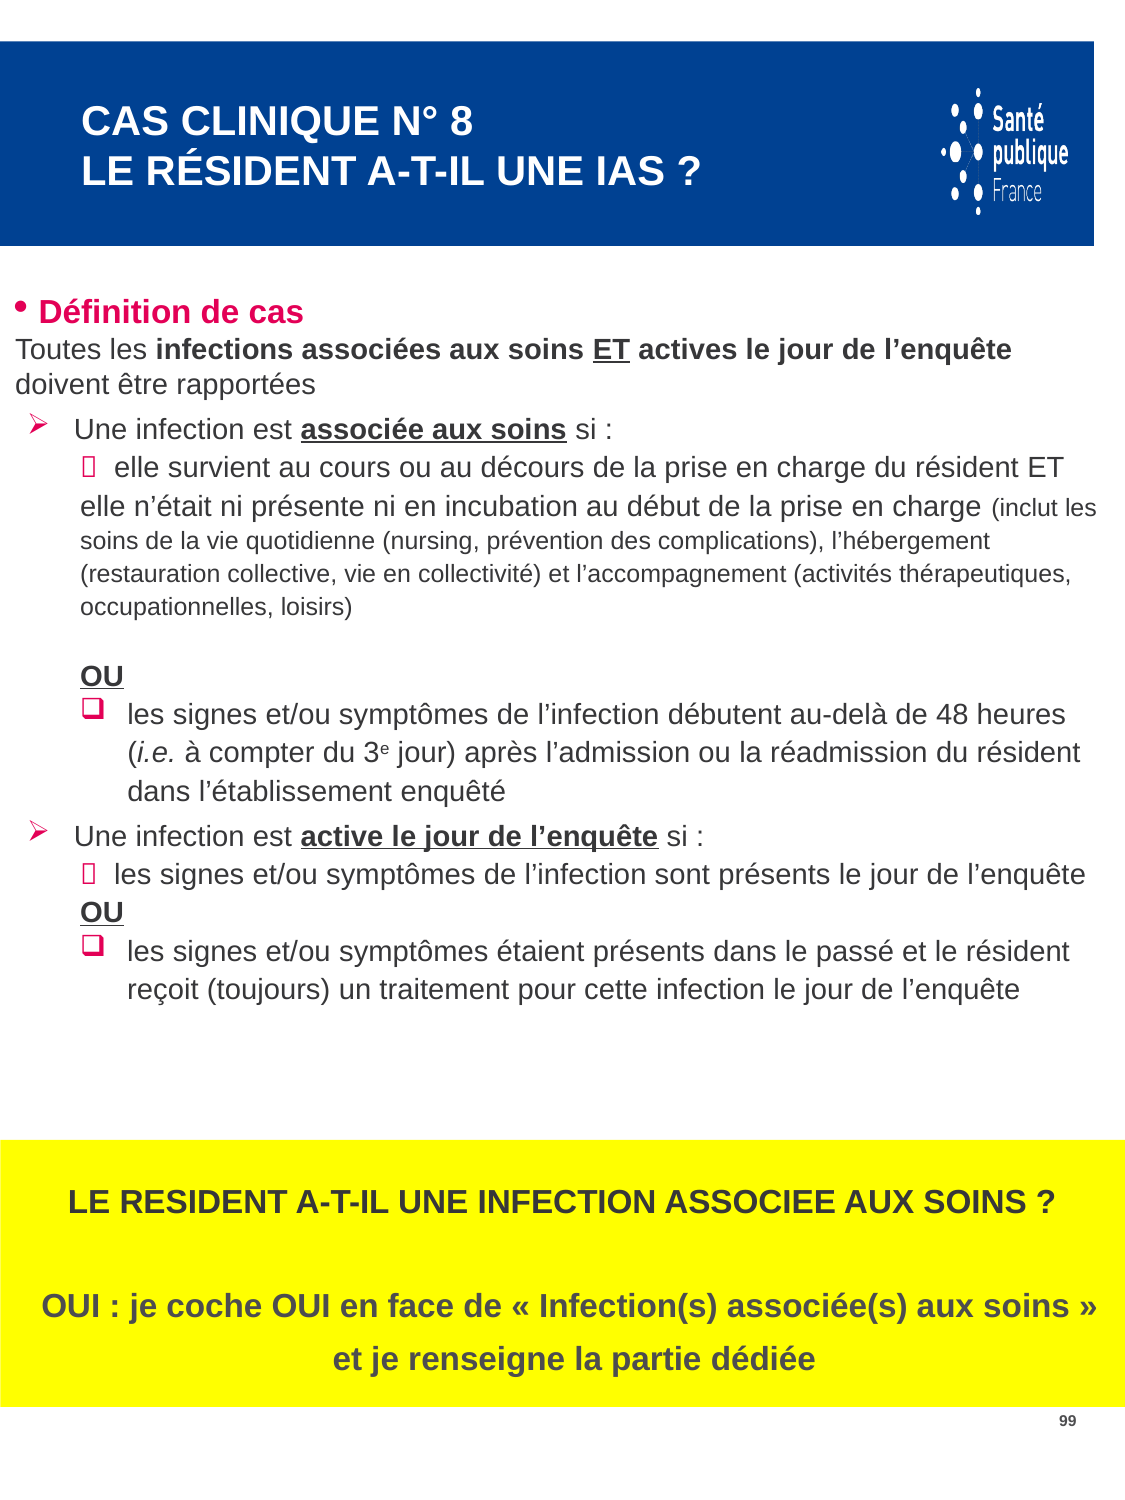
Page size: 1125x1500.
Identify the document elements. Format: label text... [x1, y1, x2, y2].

title CAS CLINIQUE N° 8 lE résident a-t-IL une IAS ? [75, 41, 908, 246]
text_box LE RESIDENT A-T-IL UNE INFECTION ASSOCIEE aux soins ? OUI : je coche OUI en face de « Infection(s) associée(s) aux soins » et je renseigne la partie dédiée [0, 1139, 1125, 1407]
text_box Définition de cas Toutes les infections associées aux soins ET actives le jour de l’enquête doivent être rapportées Une infection est associée aux soins si :  elle survient au cours ou au décours de la prise en charge du résident ET elle n’était ni présente ni en incubation au début de la prise en charge (inclut les soins de la vie quotidienne (nursing, prévention des complications), l’hébergement (restauration collective, vie en collectivité) et l’accompagnement (activités thérapeutiques, occupationnelles, loisirs) OU les signes et/ou symptômes de l’infection débutent au-delà de 48 heures (i.e. à compter du 3e jour) après l’admission ou la réadmission du résident dans l’établissement enquêté Une infection est active le jour de l’enquête si :  les signes et/ou symptômes de l’infection sont présents le jour de l’enquête OU les signes et/ou symptômes étaient présents dans le passé et le résident reçoit (toujours) un traitement pour cette infection le jour de l’enquête [0, 278, 1125, 1013]
picture [941, 88, 1068, 215]
